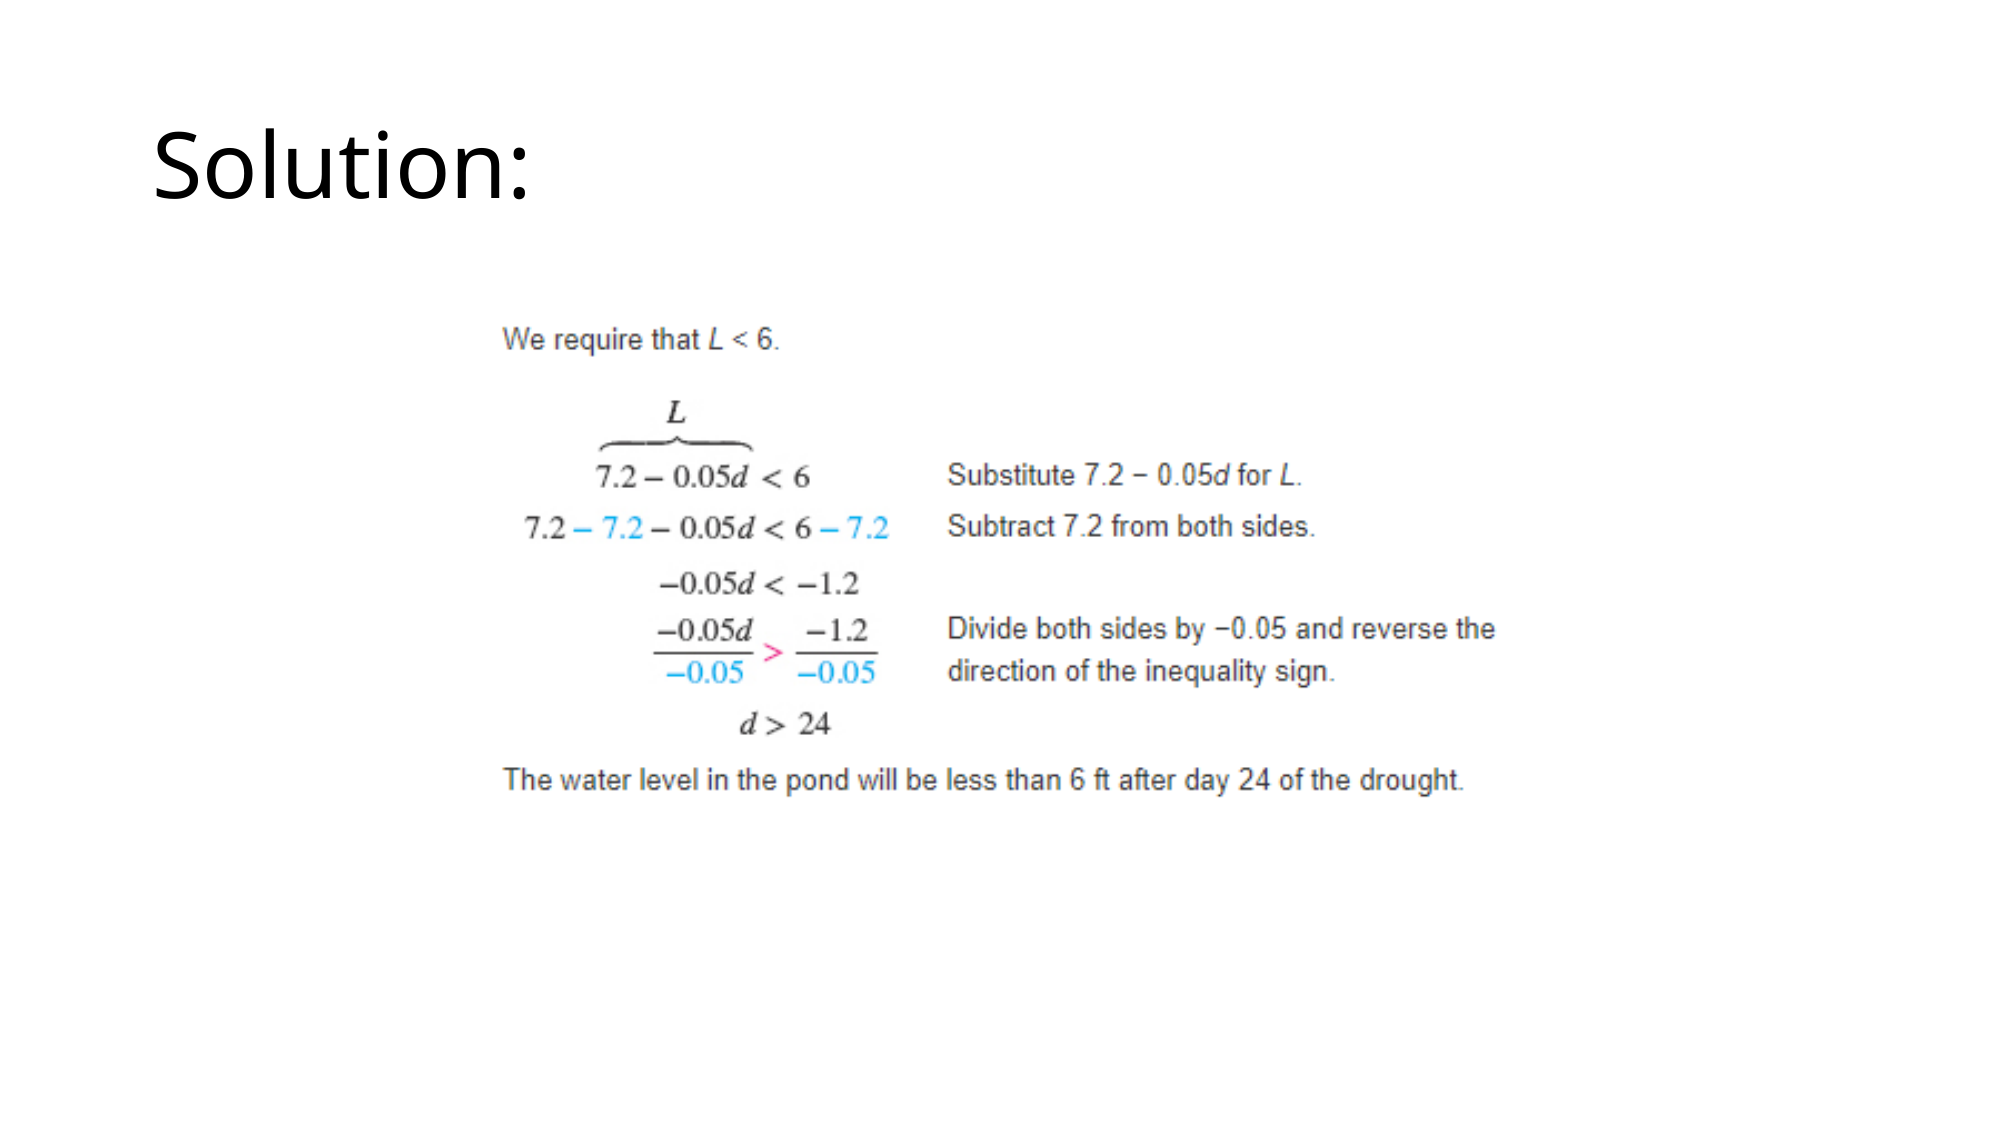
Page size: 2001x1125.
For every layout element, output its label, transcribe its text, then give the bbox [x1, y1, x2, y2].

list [492, 310, 1508, 815]
title Solution: [137, 59, 1863, 278]
